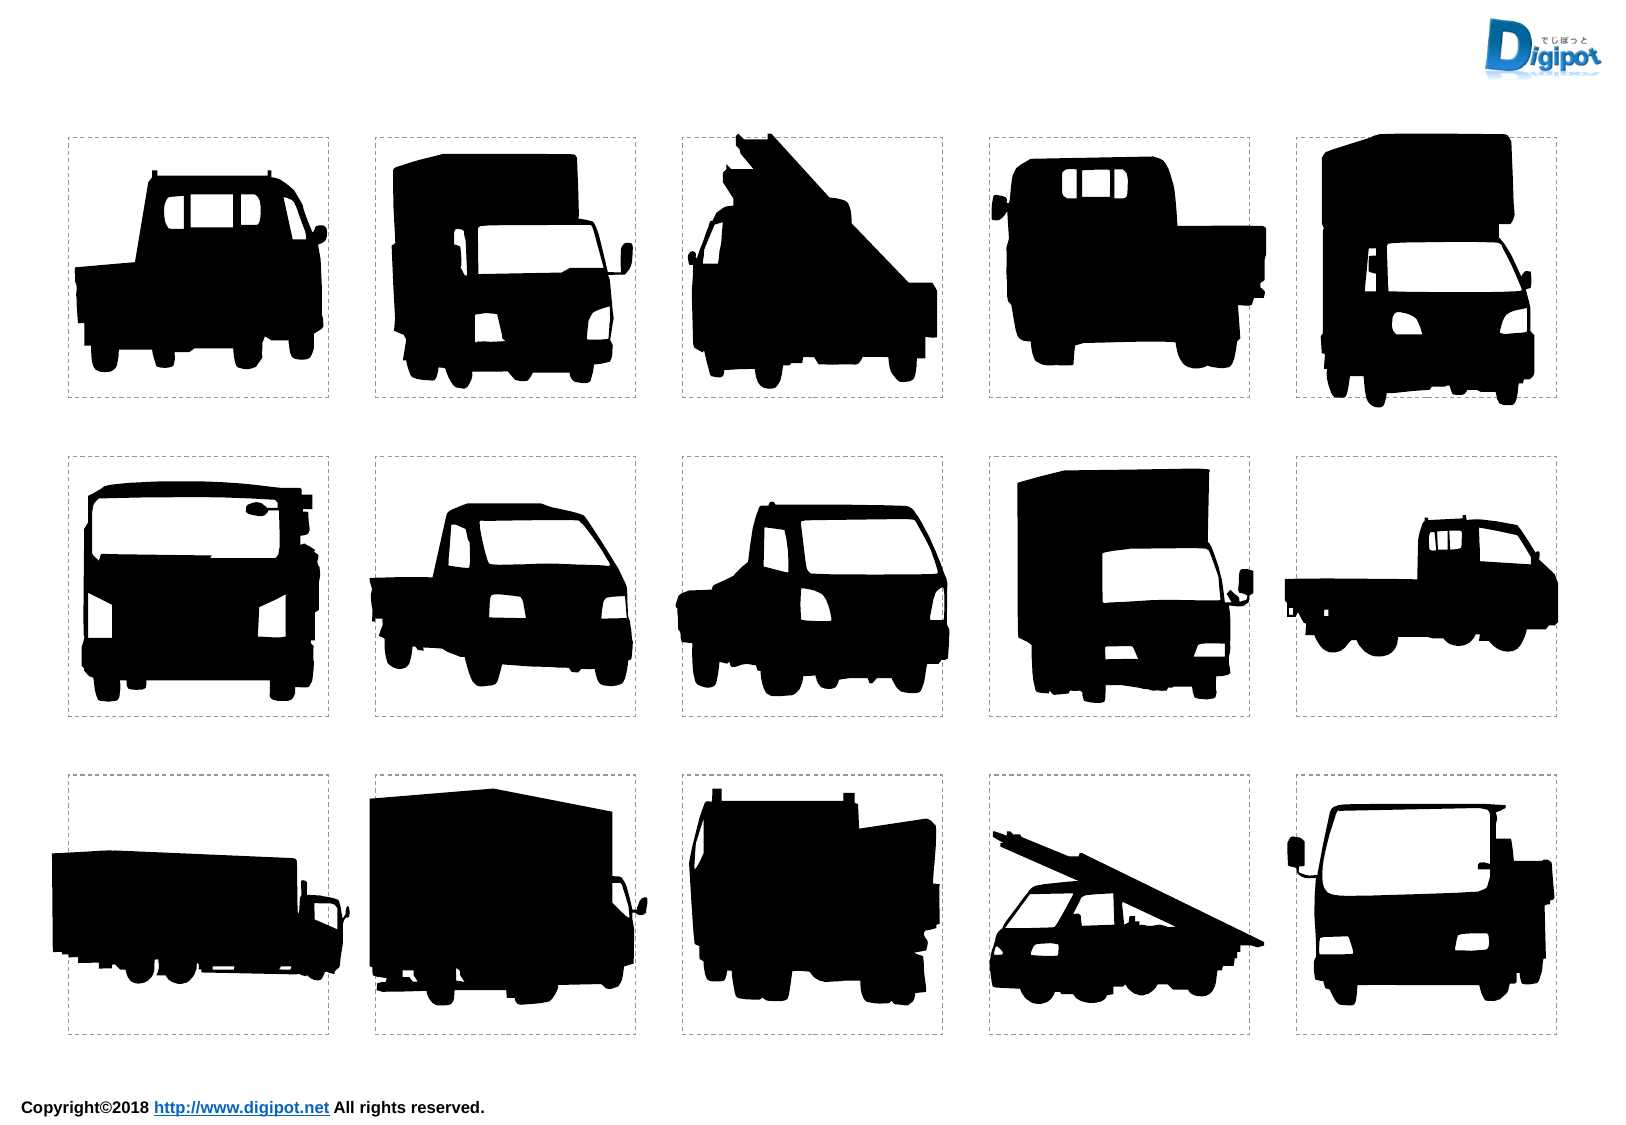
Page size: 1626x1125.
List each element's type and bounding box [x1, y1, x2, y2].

text_box [687, 133, 938, 389]
text_box [1287, 803, 1555, 1006]
text_box [369, 503, 633, 687]
text_box [51, 850, 350, 984]
text_box [1320, 133, 1535, 408]
text_box [1017, 468, 1254, 703]
text_box [81, 481, 321, 702]
text_box [1284, 515, 1559, 657]
text_box [989, 831, 1265, 1004]
picture [1485, 18, 1602, 82]
text_box [689, 788, 940, 1006]
text_box [74, 170, 328, 373]
text_box [675, 501, 950, 697]
text_box [391, 153, 633, 389]
text_box [991, 156, 1267, 369]
text_box [369, 788, 648, 1006]
